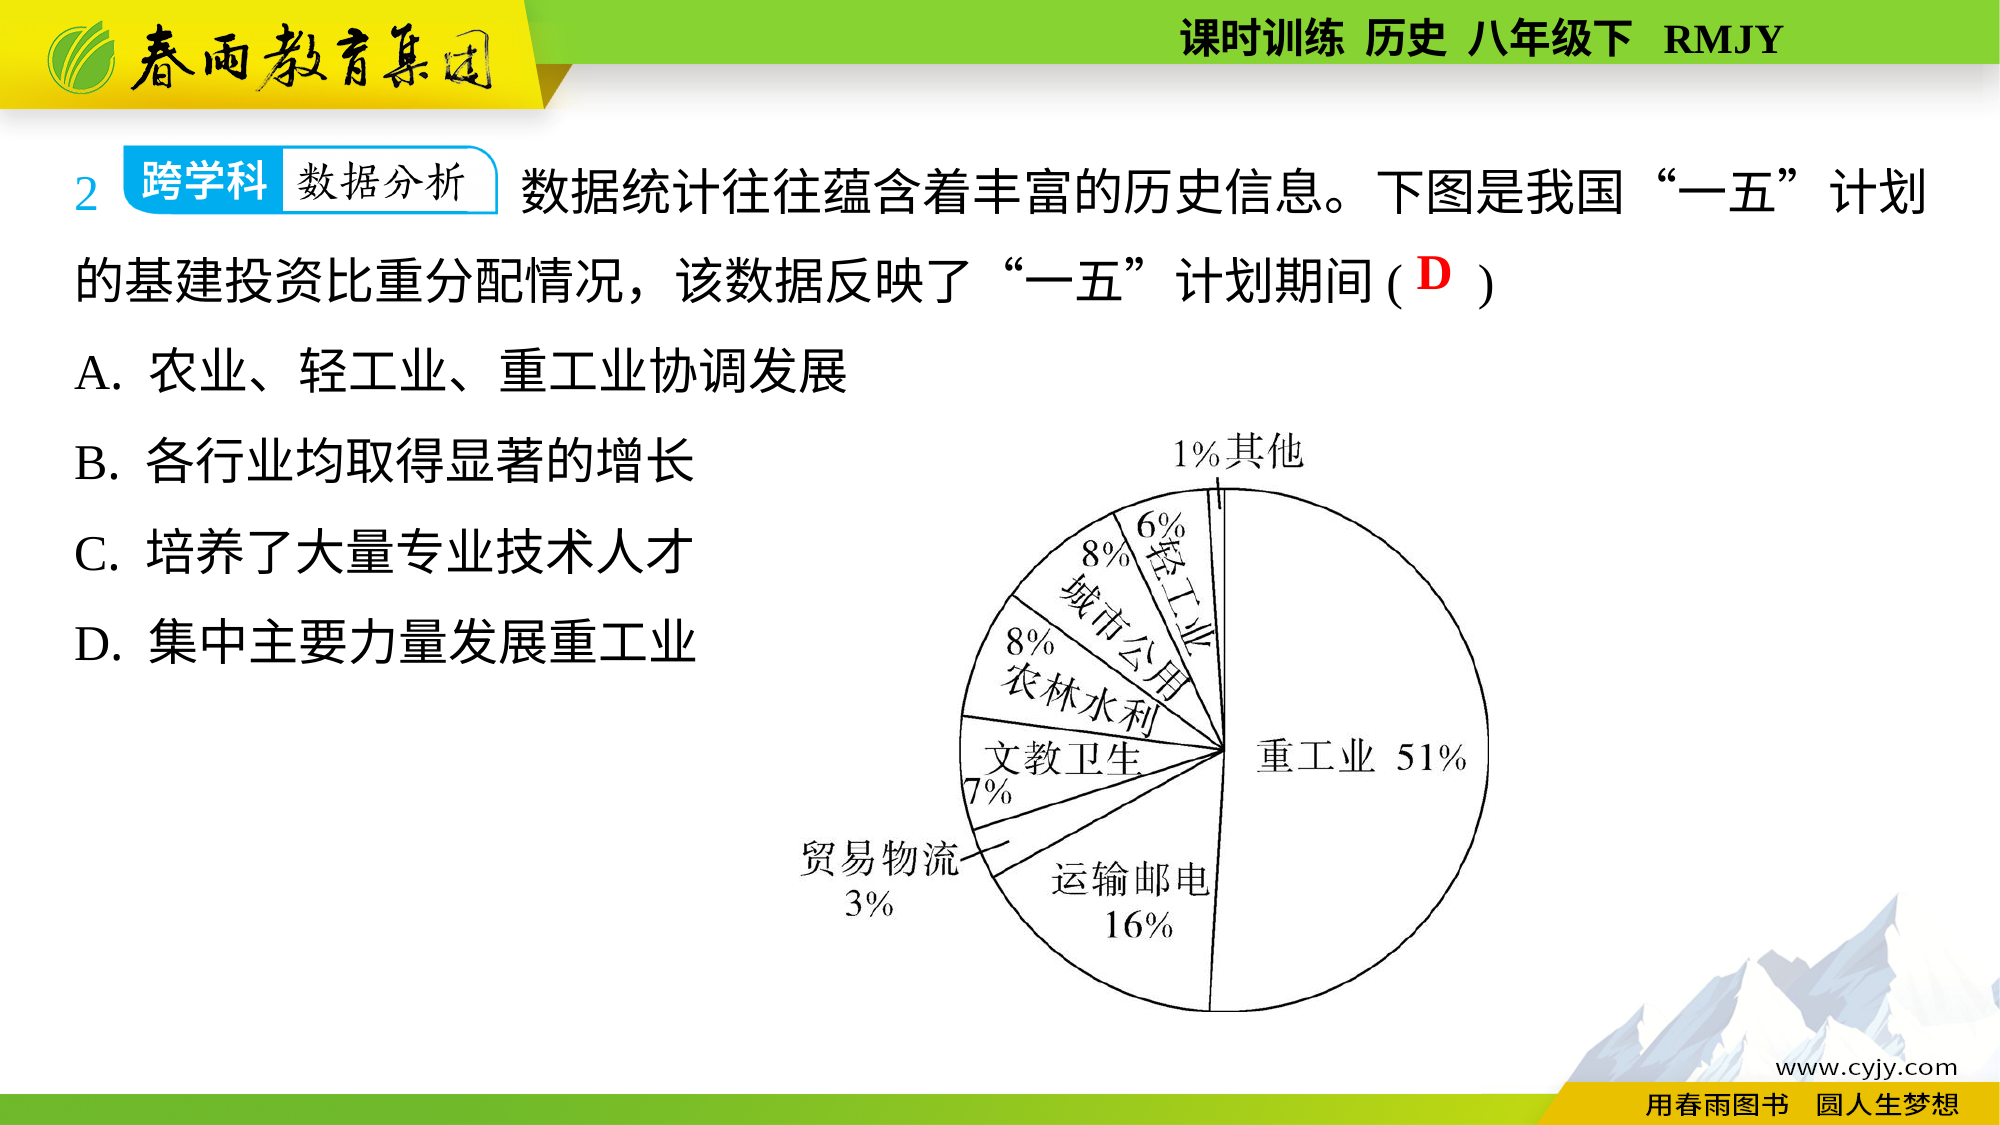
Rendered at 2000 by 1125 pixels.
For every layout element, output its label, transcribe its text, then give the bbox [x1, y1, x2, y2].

text_box D [1401, 231, 1468, 307]
picture [0, 0, 2000, 1125]
list 2 数据统计往往蕴含着丰富的历史信息。下图是我国“一五”计划的基建投资比重分配情况，该数据反映了“一五”计划期间( ) A. 农业、轻工业、重工业协调发展 B. 各行业均取得显著的增长 C. 培养了大量专业技术人才 D. 集中主要力量发展重工业 [59, 122, 1944, 683]
